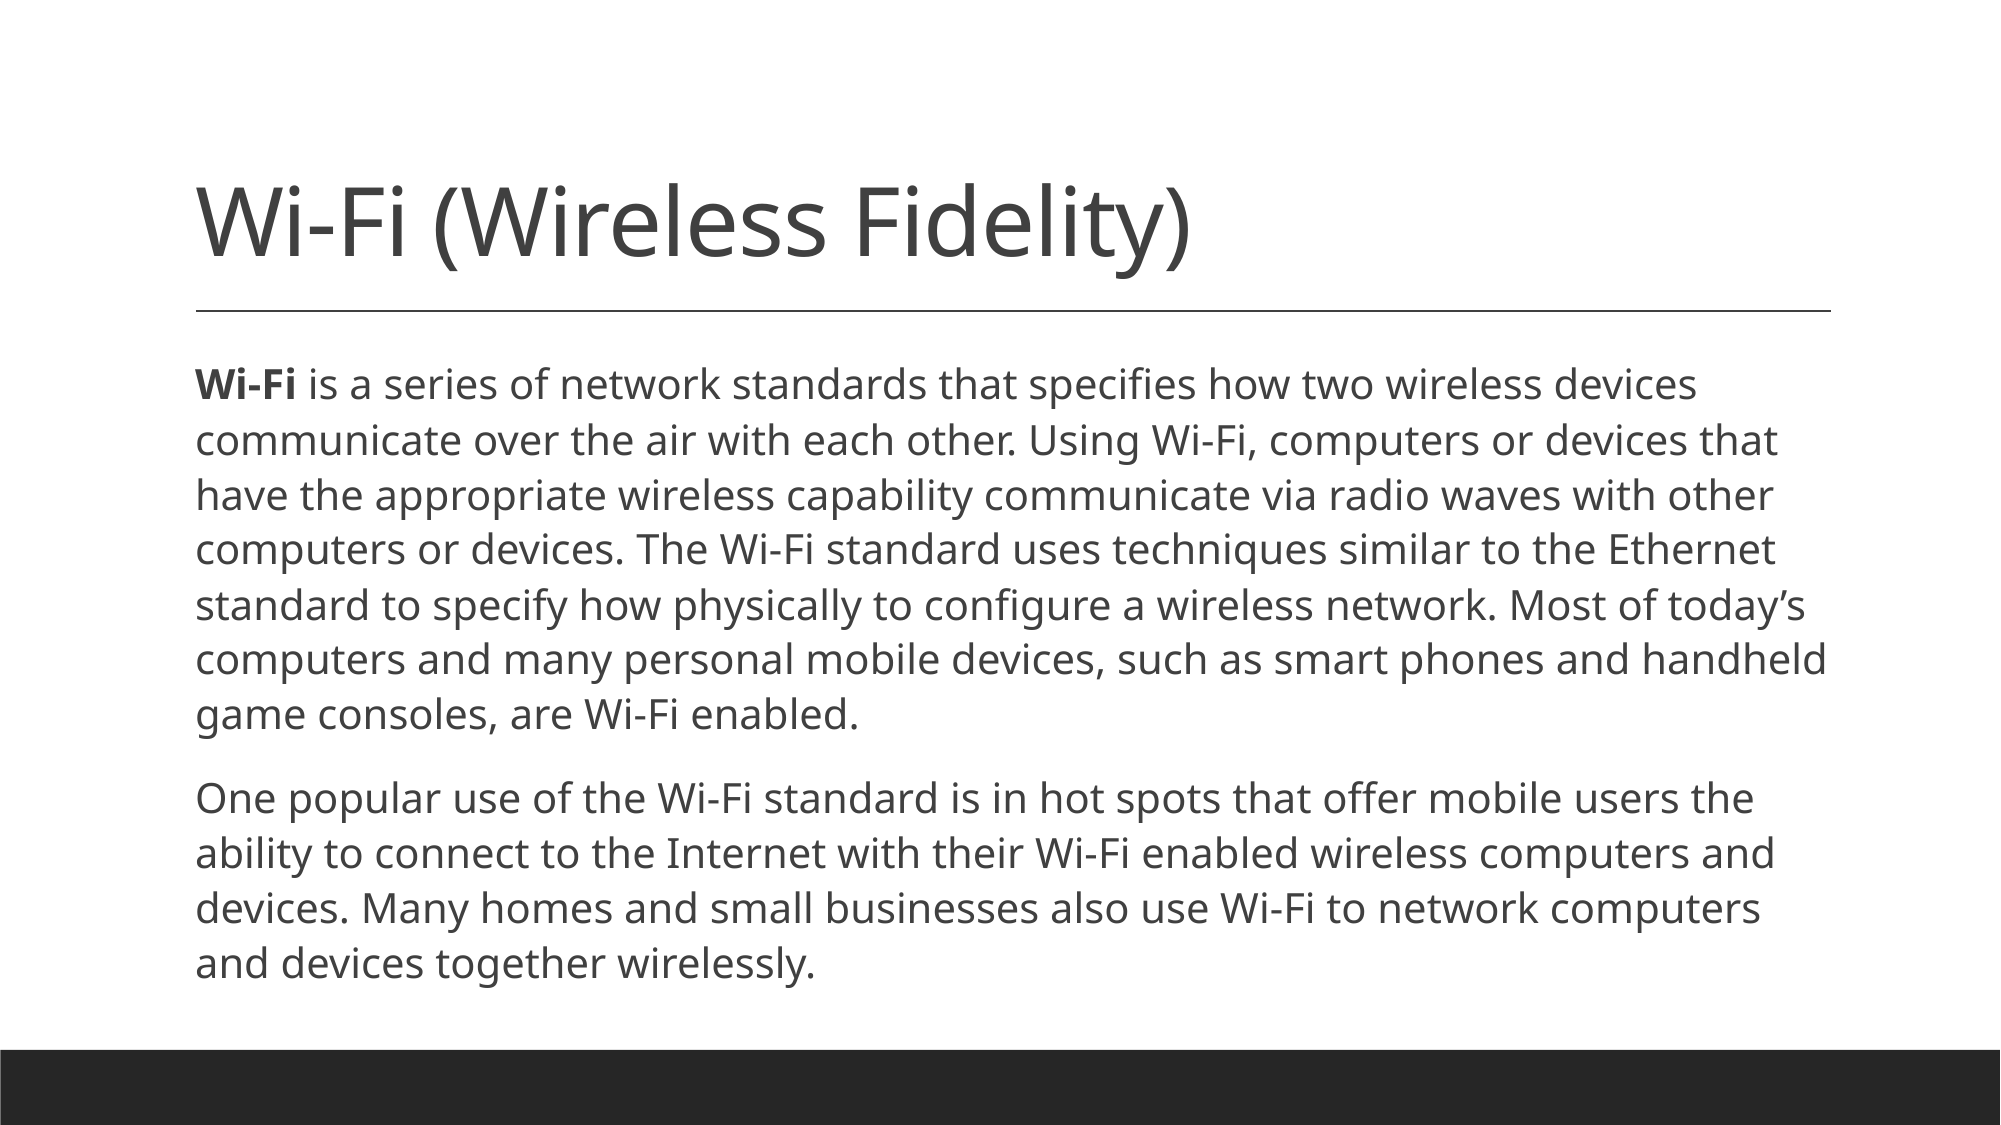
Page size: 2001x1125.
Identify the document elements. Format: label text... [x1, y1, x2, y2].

list Wi-Fi is a series of network standards that specifies how two wireless devices communicate over the air with each other. Using Wi-Fi, computers or devices that have the appropriate wireless capability communicate via radio waves with other computers or devices. The Wi-Fi standard uses techniques similar to the Ethernet standard to specify how physically to configure a wireless network. Most of today’s computers and many personal mobile devices, such as smart phones and handheld game consoles, are Wi-Fi enabled. One popular use of the Wi-Fi standard is in hot spots that offer mobile users the ability to connect to the Internet with their Wi-Fi enabled wireless computers and devices. Many homes and small businesses also use Wi-Fi to network computers and devices together wirelessly. [180, 345, 1830, 963]
title Wi-Fi (Wireless Fidelity) [180, 47, 1830, 285]
